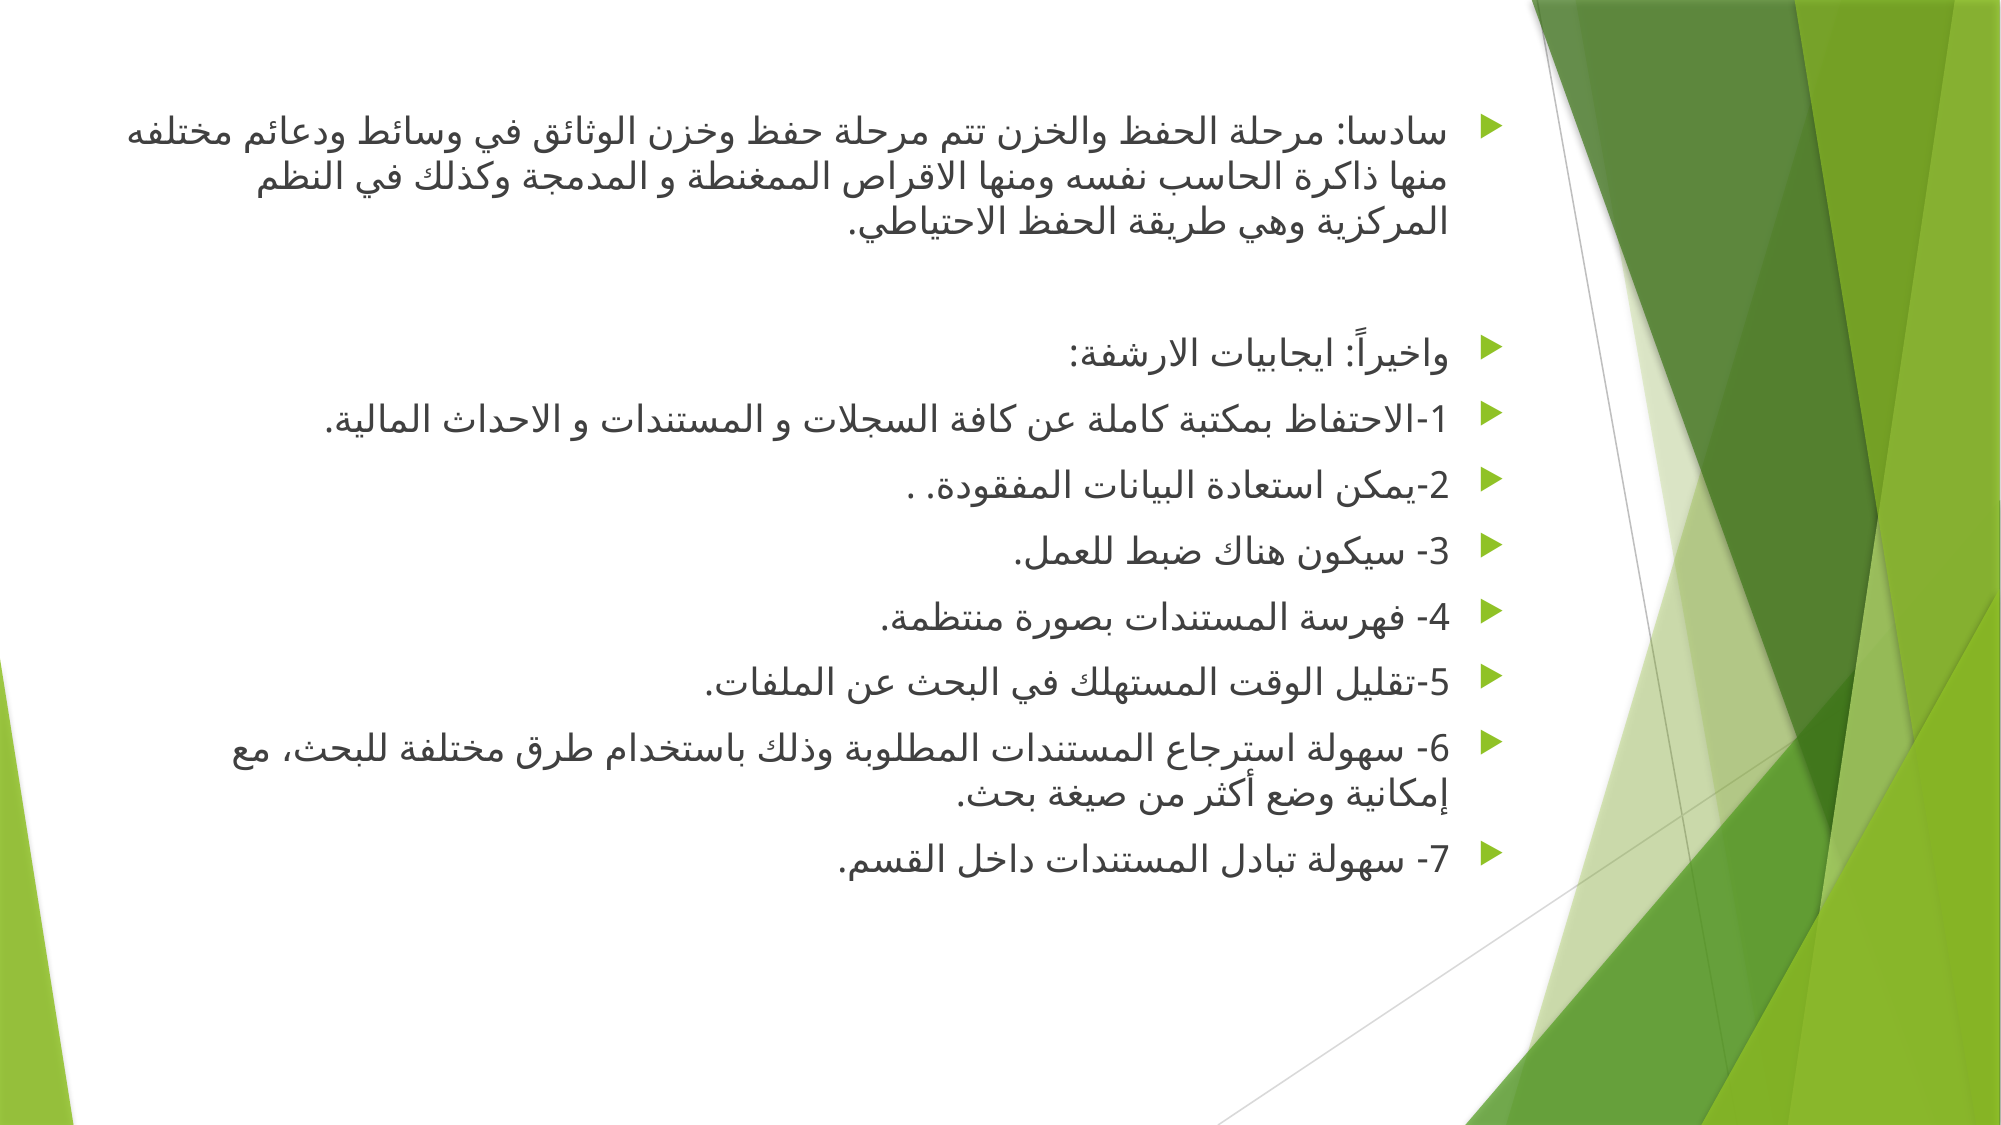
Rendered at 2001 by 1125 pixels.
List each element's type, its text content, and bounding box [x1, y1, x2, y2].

list سادسا: مرحلة الحفظ والخزن تتم مرحلة حفظ وخزن الوثائق في وسائط ودعائم مختلفه منها ذاكرة الحاسب نفسه ومنها الاقراص الممغنطة و المدمجة وكذلك في النظم المركزية وهي طريقة الحفظ الاحتياطي. واخيراً: ايجابيات الارشفة: 1-الاحتفاظ بمكتبة كاملة عن كافة السجلات و المستندات و الاحداث المالية. 2-يمكن استعادة البيانات المفقودة. . 3- سيكون هناك ضبط للعمل. 4- فهرسة المستندات بصورة منتظمة. 5-تقليل الوقت المستهلك في البحث عن الملفات. 6- سهولة استرجاع المستندات المطلوبة وذلك باستخدام طرق مختلفة للبحث، مع إمكانية وضع أكثر من صيغة بحث. 7- سهولة تبادل المستندات داخل القسم. [111, 99, 1522, 991]
